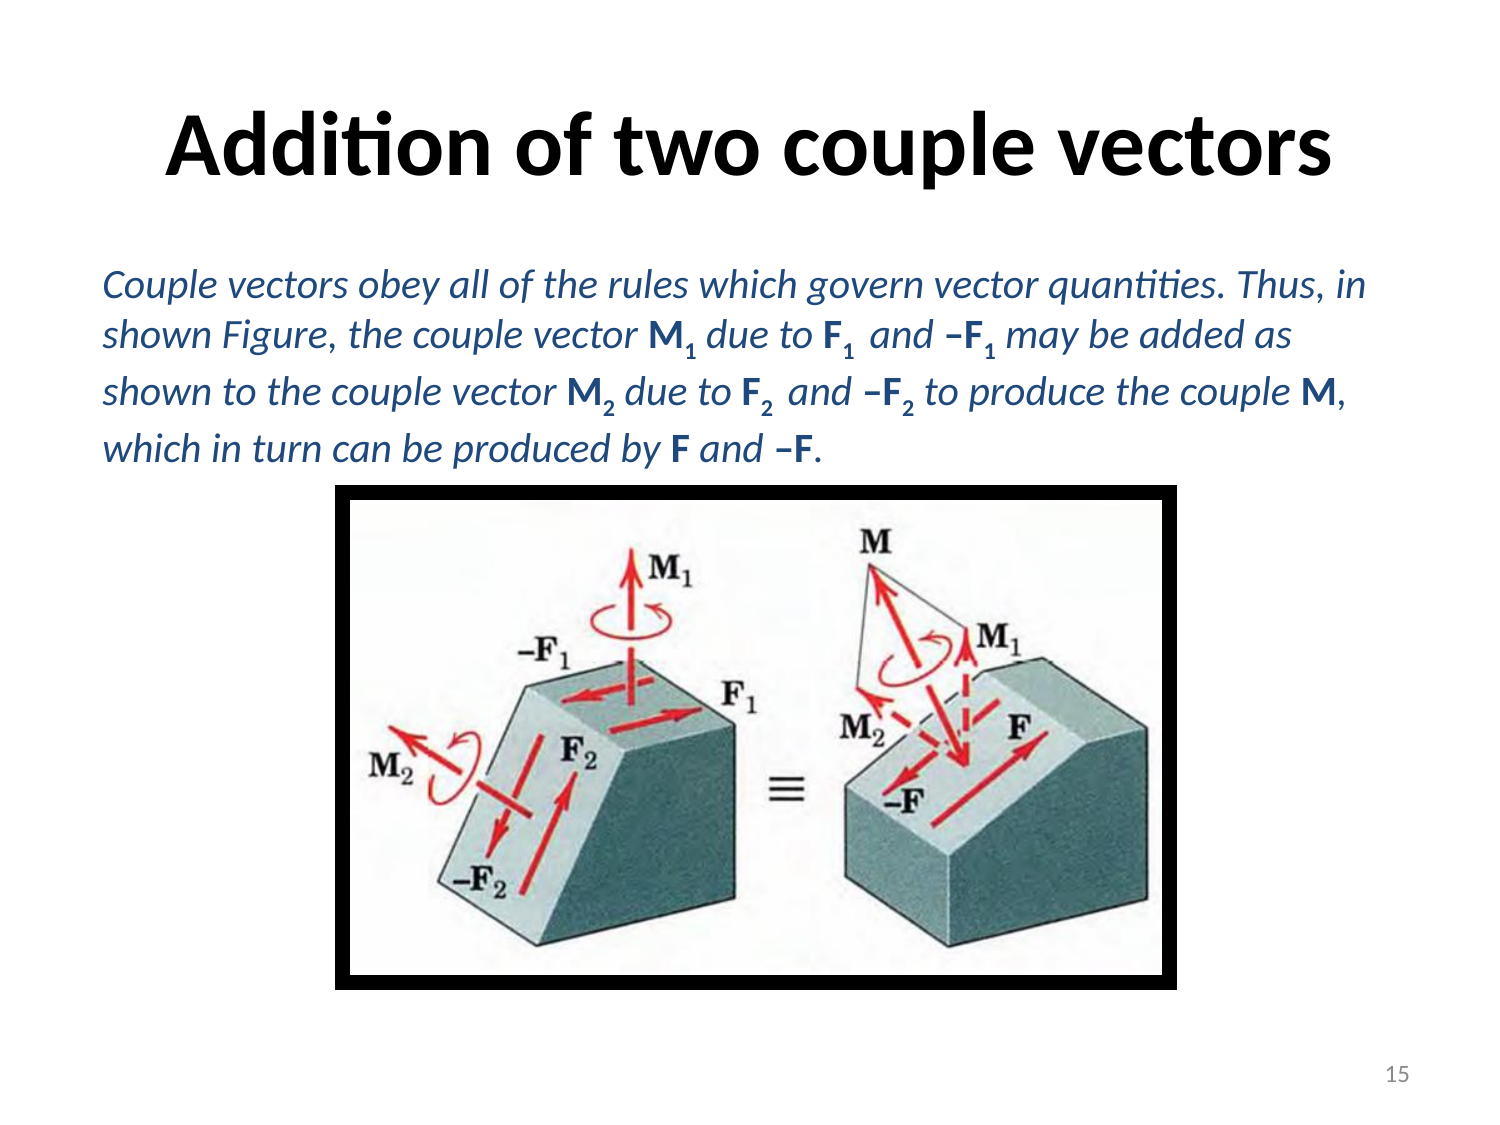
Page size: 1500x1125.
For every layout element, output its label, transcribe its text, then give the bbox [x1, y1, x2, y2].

slide_number 15 [1074, 1042, 1425, 1103]
title Addition of two couple vectors [75, 45, 1425, 233]
text_box Couple vectors obey all of the rules which govern vector quantities. Thus, in shown Figure, the couple vector M1 due to F1 and –F1 may be added as shown to the couple vector M2 due to F2 and –F2 to produce the couple M, which in turn can be produced by F and –F. [87, 249, 1425, 479]
picture [349, 499, 1163, 976]
